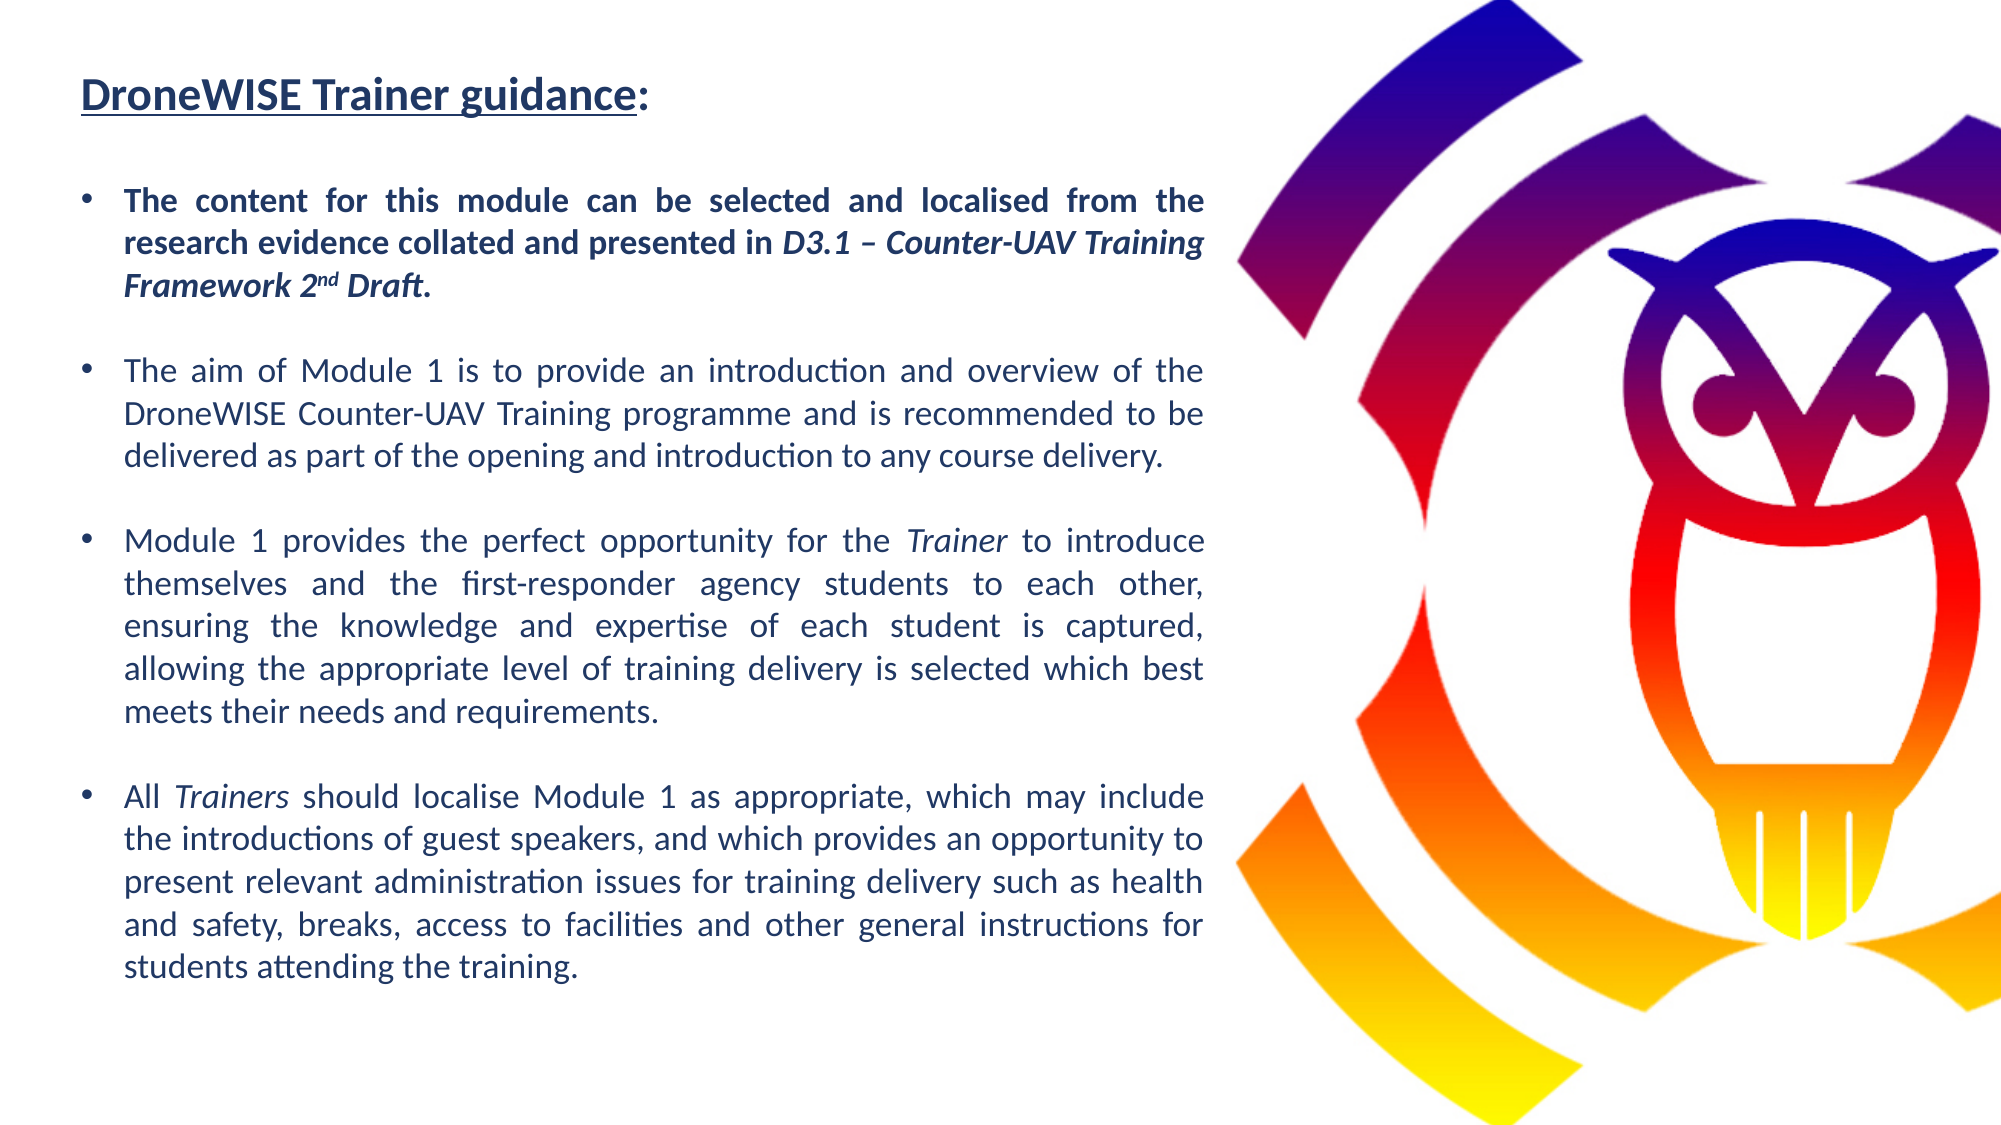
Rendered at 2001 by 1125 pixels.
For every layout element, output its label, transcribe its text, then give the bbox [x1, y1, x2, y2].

picture [1023, 0, 2001, 1125]
text_box DroneWISE Trainer guidance: The content for this module can be selected and localised from the research evidence collated and presented in D3.1 – Counter-UAV Training Framework 2nd Draft. The aim of Module 1 is to provide an introduction and overview of the DroneWISE Counter-UAV Training programme and is recommended to be delivered as part of the opening and introduction to any course delivery. Module 1 provides the perfect opportunity for the Trainer to introduce themselves and the first-responder agency students to each other, ensuring the knowledge and expertise of each student is captured, allowing the appropriate level of training delivery is selected which best meets their needs and requirements. All Trainers should localise Module 1 as appropriate, which may include the introductions of guest speakers, and which provides an opportunity to present relevant administration issues for training delivery such as health and safety, breaks, access to facilities and other general instructions for students attending the training. [65, 62, 1023, 1009]
